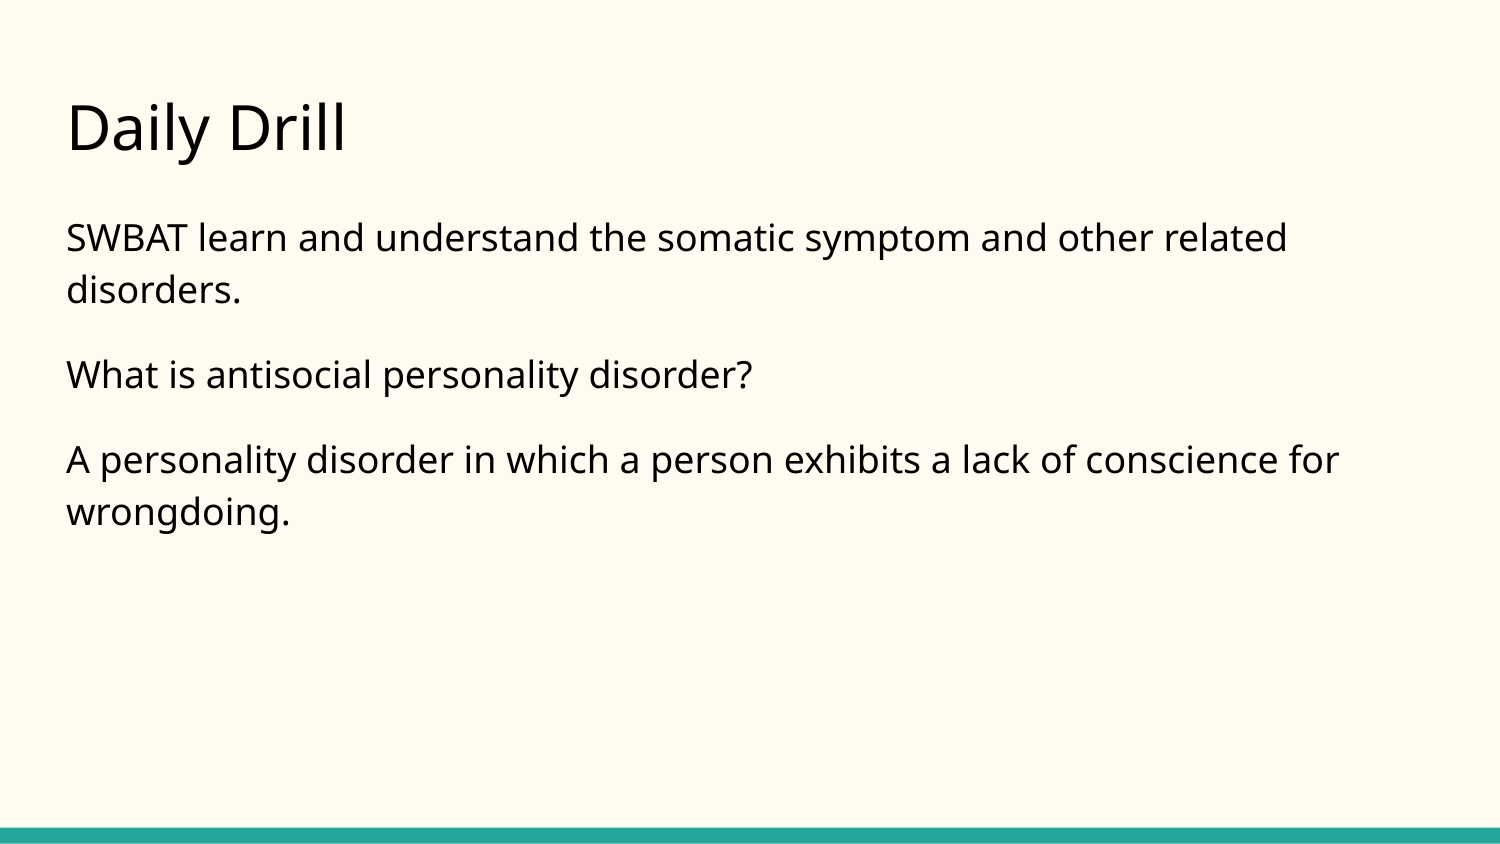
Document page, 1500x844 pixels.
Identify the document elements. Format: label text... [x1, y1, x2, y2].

list SWBAT learn and understand the somatic symptom and other related disorders. What is antisocial personality disorder? A personality disorder in which a person exhibits a lack of conscience for wrongdoing. [51, 192, 1449, 750]
title Daily Drill [51, 72, 1449, 174]
